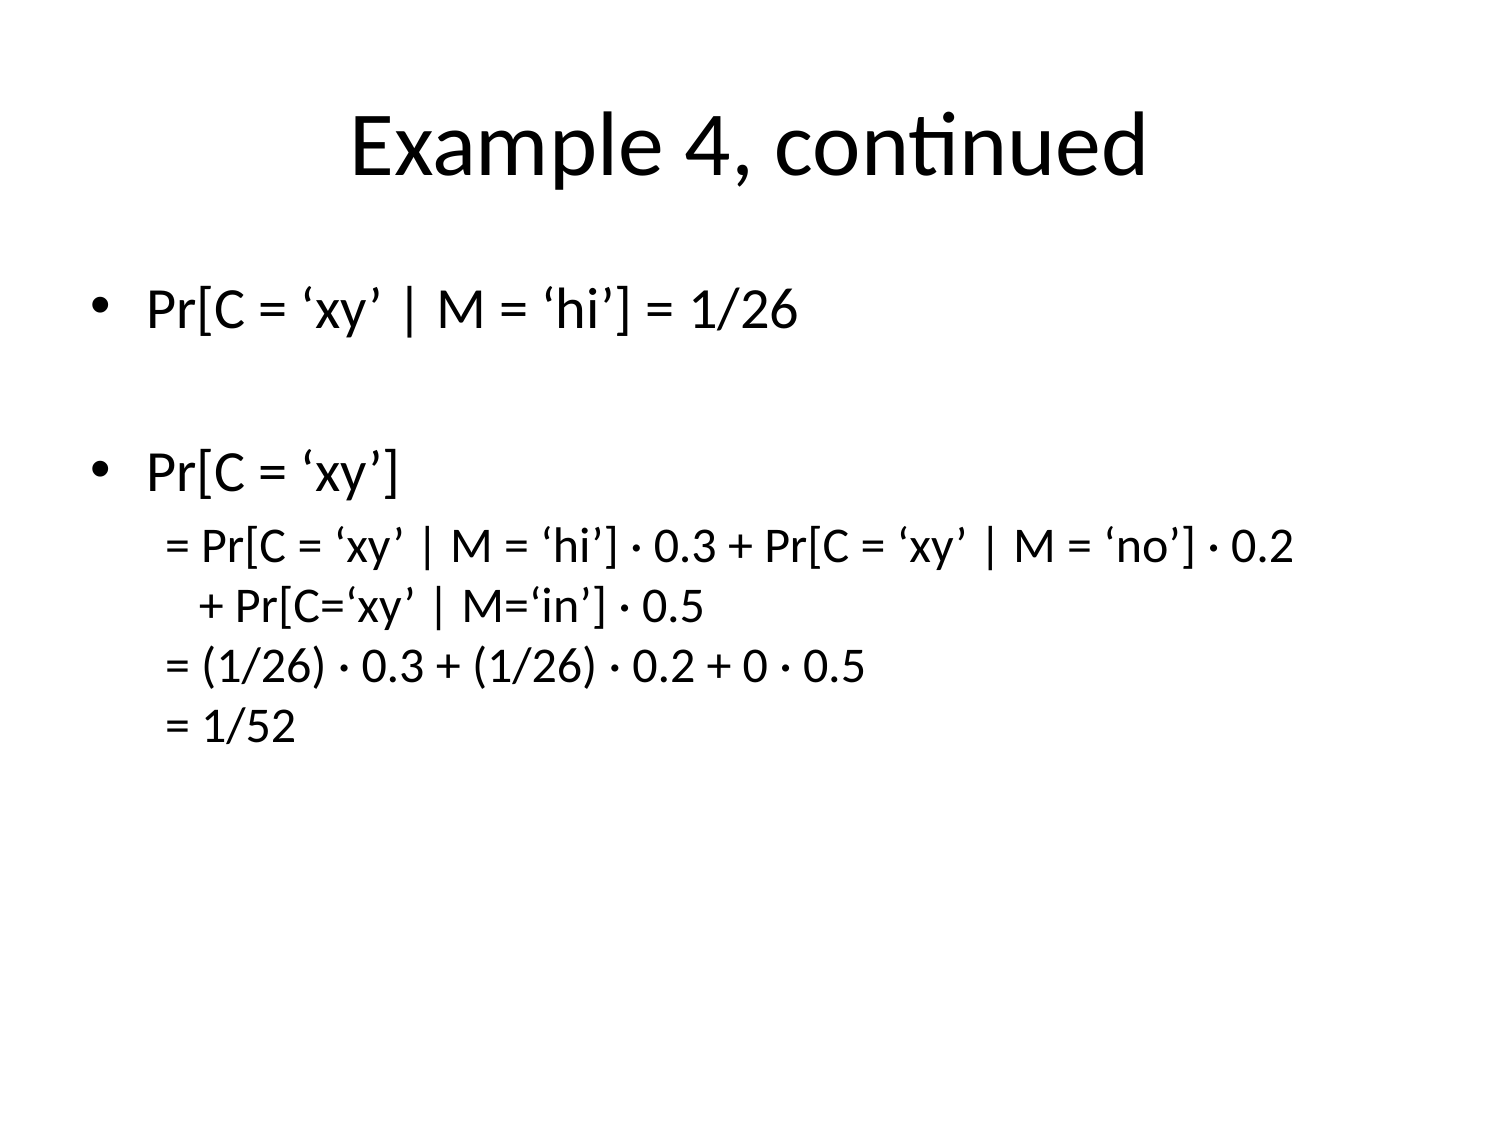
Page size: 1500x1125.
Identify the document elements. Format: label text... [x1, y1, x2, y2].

list Pr[C = ‘xy’ | M = ‘hi’] = 1/26 Pr[C = ‘xy’] = Pr[C = ‘xy’ | M = ‘hi’] · 0.3 + Pr[C = ‘xy’ | M = ‘no’] · 0.2 + Pr[C=‘xy’ | M=‘in’] · 0.5 = (1/26) · 0.3 + (1/26) · 0.2 + 0 · 0.5 = 1/52 [75, 262, 1425, 1005]
title Example 4, continued [75, 45, 1425, 233]
